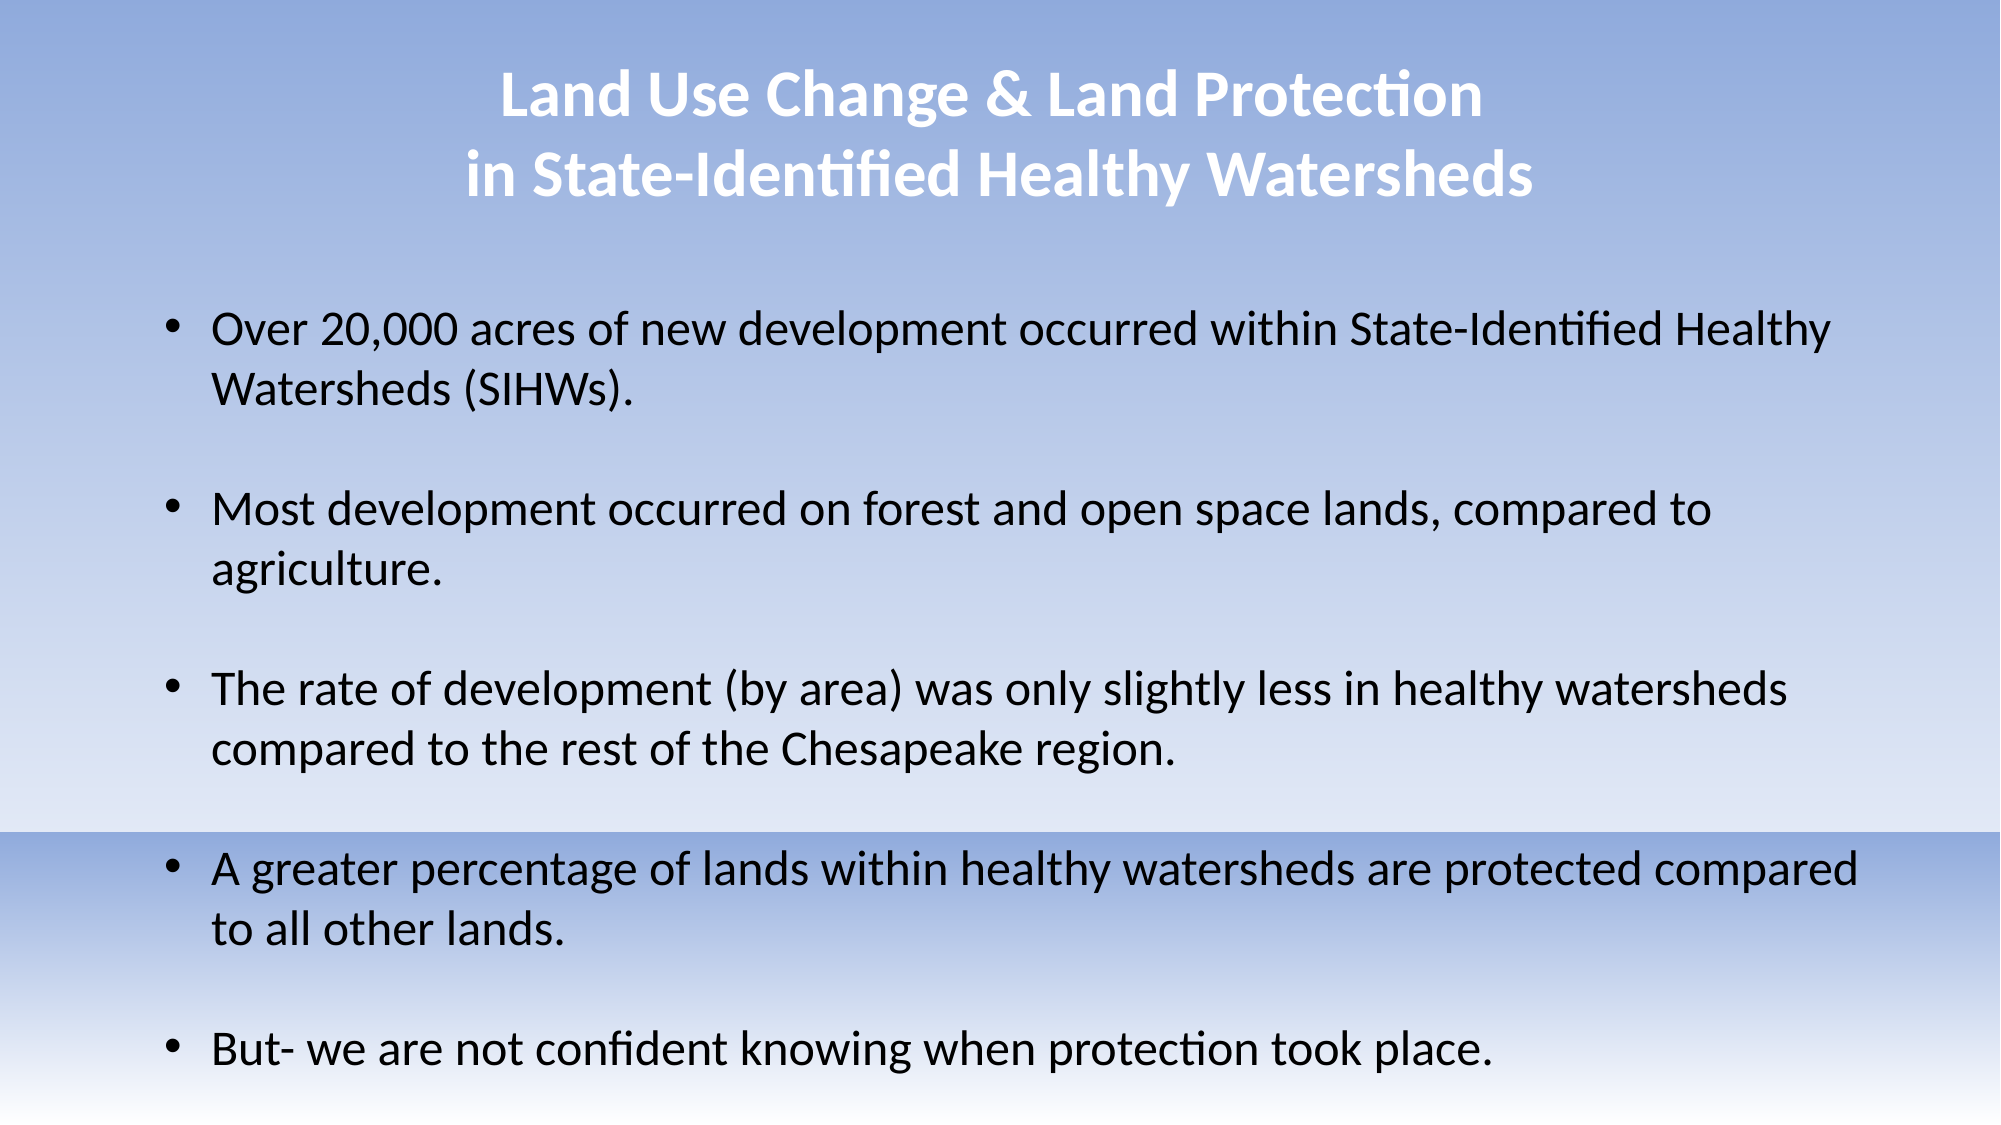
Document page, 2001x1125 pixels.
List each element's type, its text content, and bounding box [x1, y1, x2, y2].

text_box [0, 832, 2000, 1125]
text_box Land Use Change & Land Protection in State-Identified Healthy Watersheds [450, 42, 1550, 298]
text_box Over 20,000 acres of new development occurred within State-Identified Healthy Watersheds (SIHWs). Most development occurred on forest and open space lands, compared to agriculture. The rate of development (by area) was only slightly less in healthy watersheds compared to the rest of the Chesapeake region. A greater percentage of lands within healthy watersheds are protected compared to all other lands. But- we are not confident knowing when protection took place. [149, 288, 1913, 1084]
